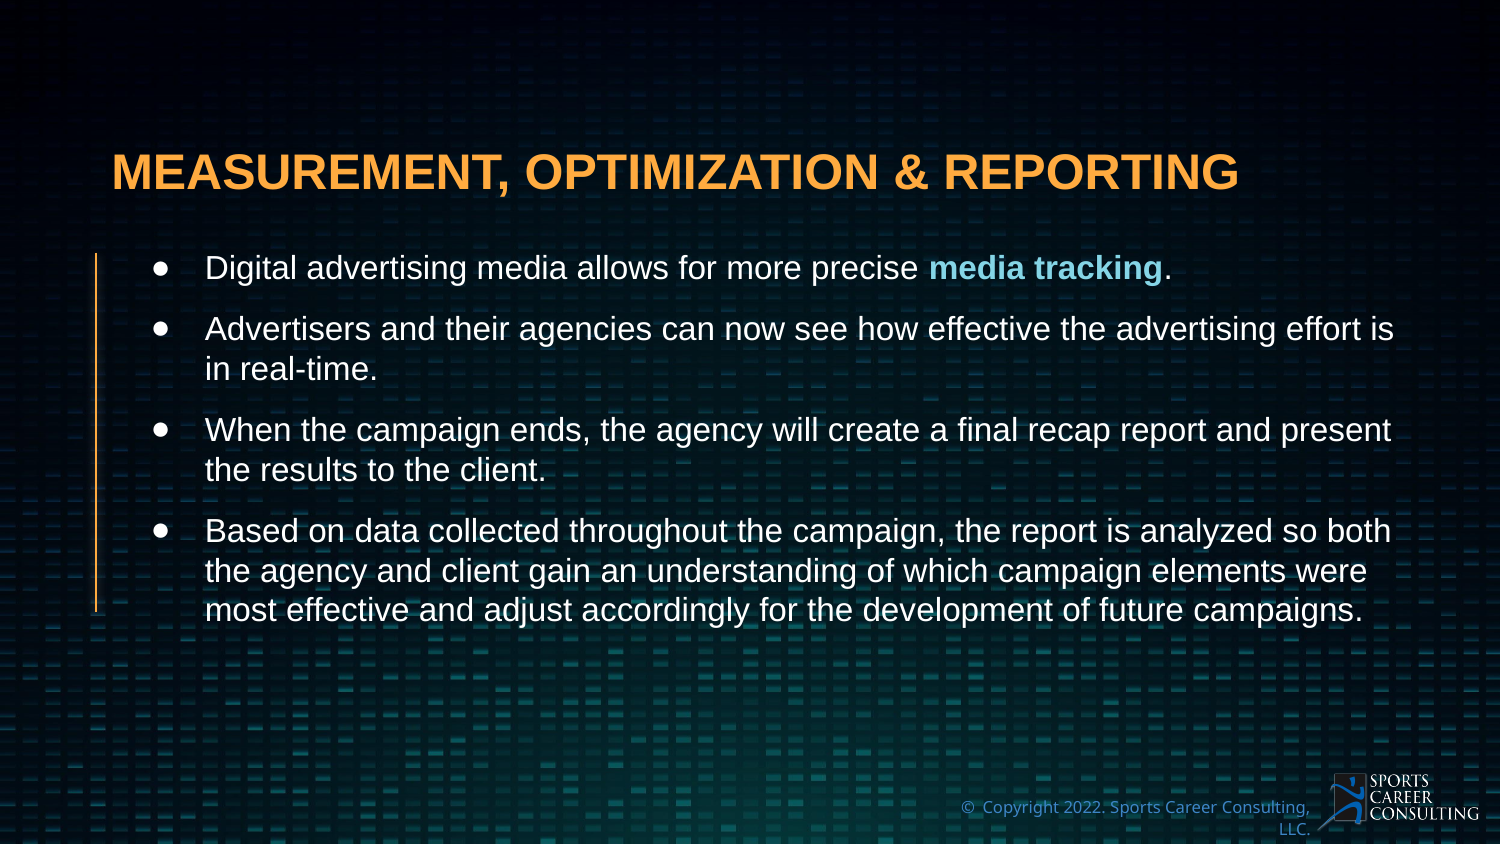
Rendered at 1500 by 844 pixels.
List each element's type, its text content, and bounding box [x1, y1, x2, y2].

picture [0, 0, 1500, 844]
list Digital advertising media allows for more precise media tracking. Advertisers and their agencies can now see how effective the advertising effort is in real-time. When the campaign ends, the agency will create a final recap report and present the results to the client. Based on data collected throughout the campaign, the report is analyzed so both the agency and client gain an understanding of which campaign elements were most effective and adjust accordingly for the development of future campaigns. [114, 231, 1419, 810]
title MEASUREMENT, OPTIMIZATION & REPORTING [96, 87, 1350, 215]
text_box © Copyright 2022. Sports Career Consulting, LLC. [914, 769, 1326, 844]
